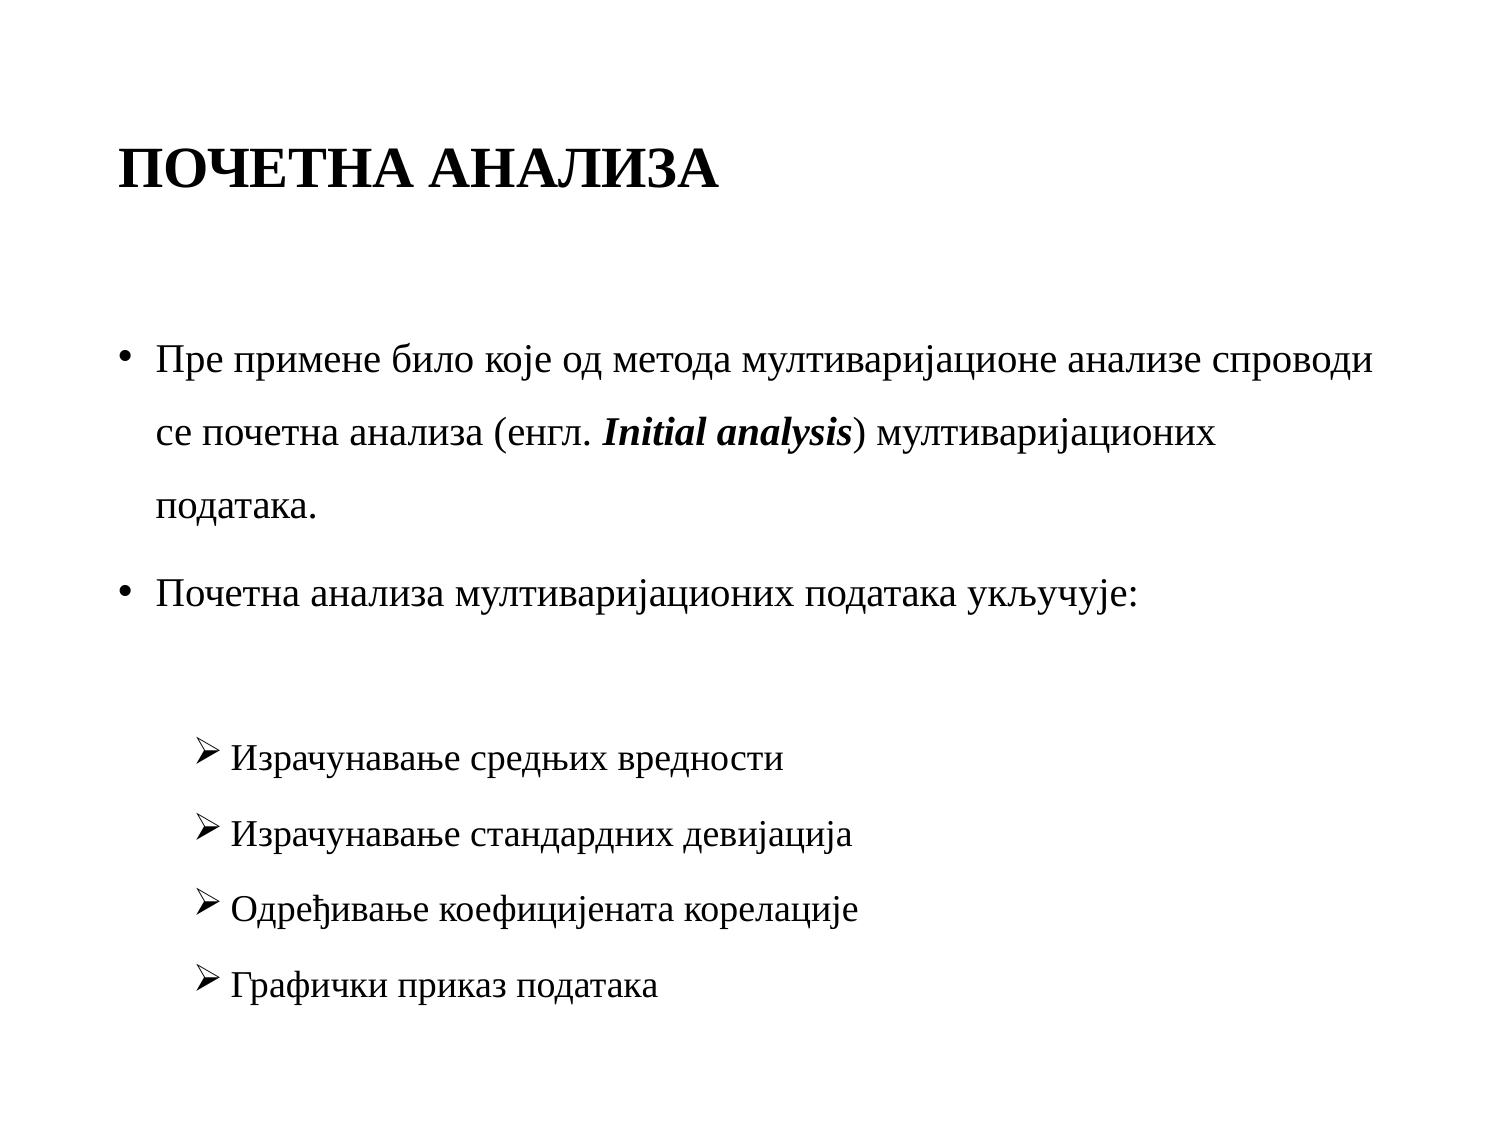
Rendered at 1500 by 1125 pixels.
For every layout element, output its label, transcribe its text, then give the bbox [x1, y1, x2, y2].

title ПОЧЕТНА АНАЛИЗА [103, 59, 1397, 278]
list Пре примене било које од метода мултиваријационе анализе спроводи се почетна анализа (енгл. Initial analysis) мултиваријационих података. Почетна анализа мултиваријационих података укључује: Израчунавање средњих вредности Израчунавање стандардних девијација Одређивање коефицијената корелације Графички приказ података [103, 299, 1397, 1014]
